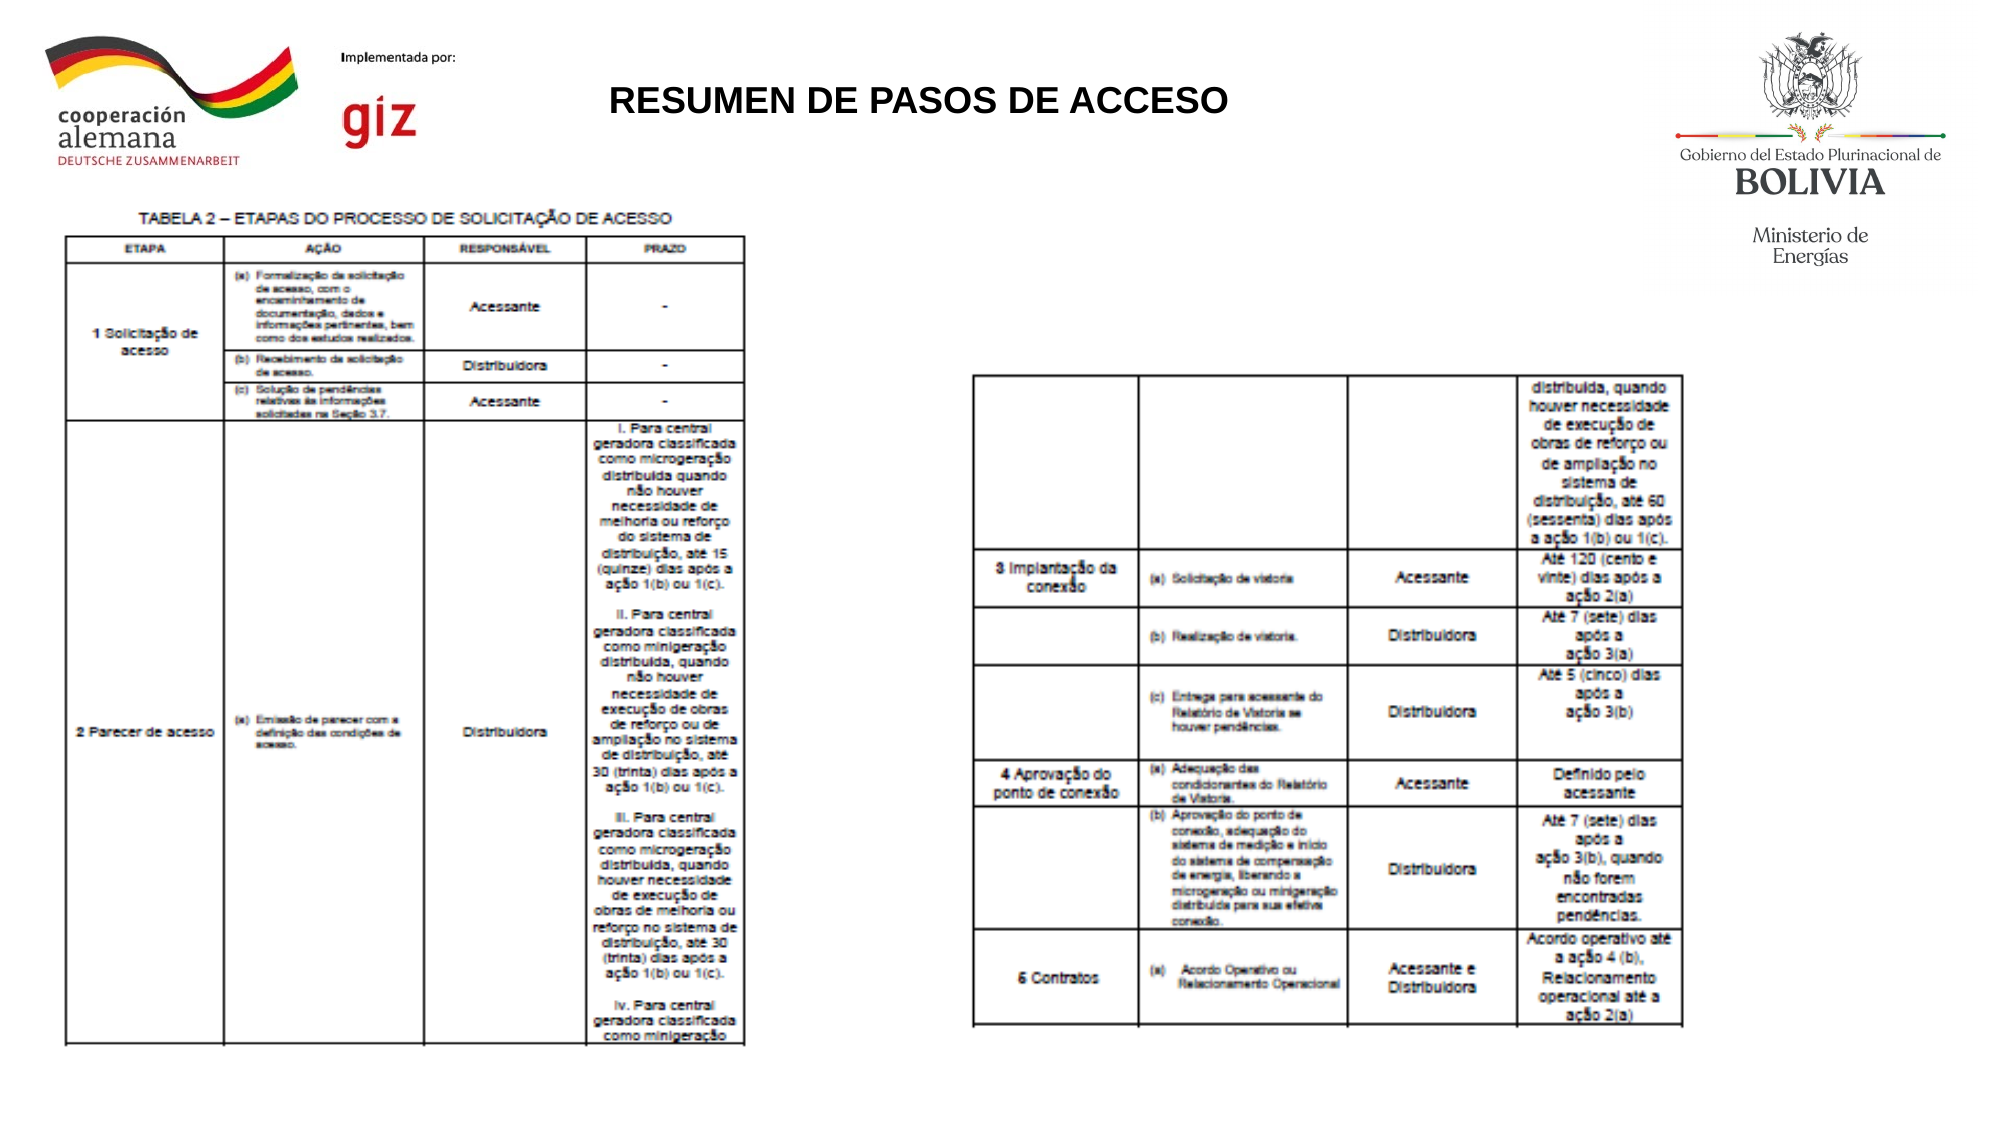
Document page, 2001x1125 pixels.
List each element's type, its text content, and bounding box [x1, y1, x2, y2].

picture [940, 359, 1728, 1101]
picture [16, 0, 769, 1056]
picture [1643, 0, 1978, 296]
text_box RESUMEN DE PASOS DE ACCESO [594, 69, 1245, 129]
